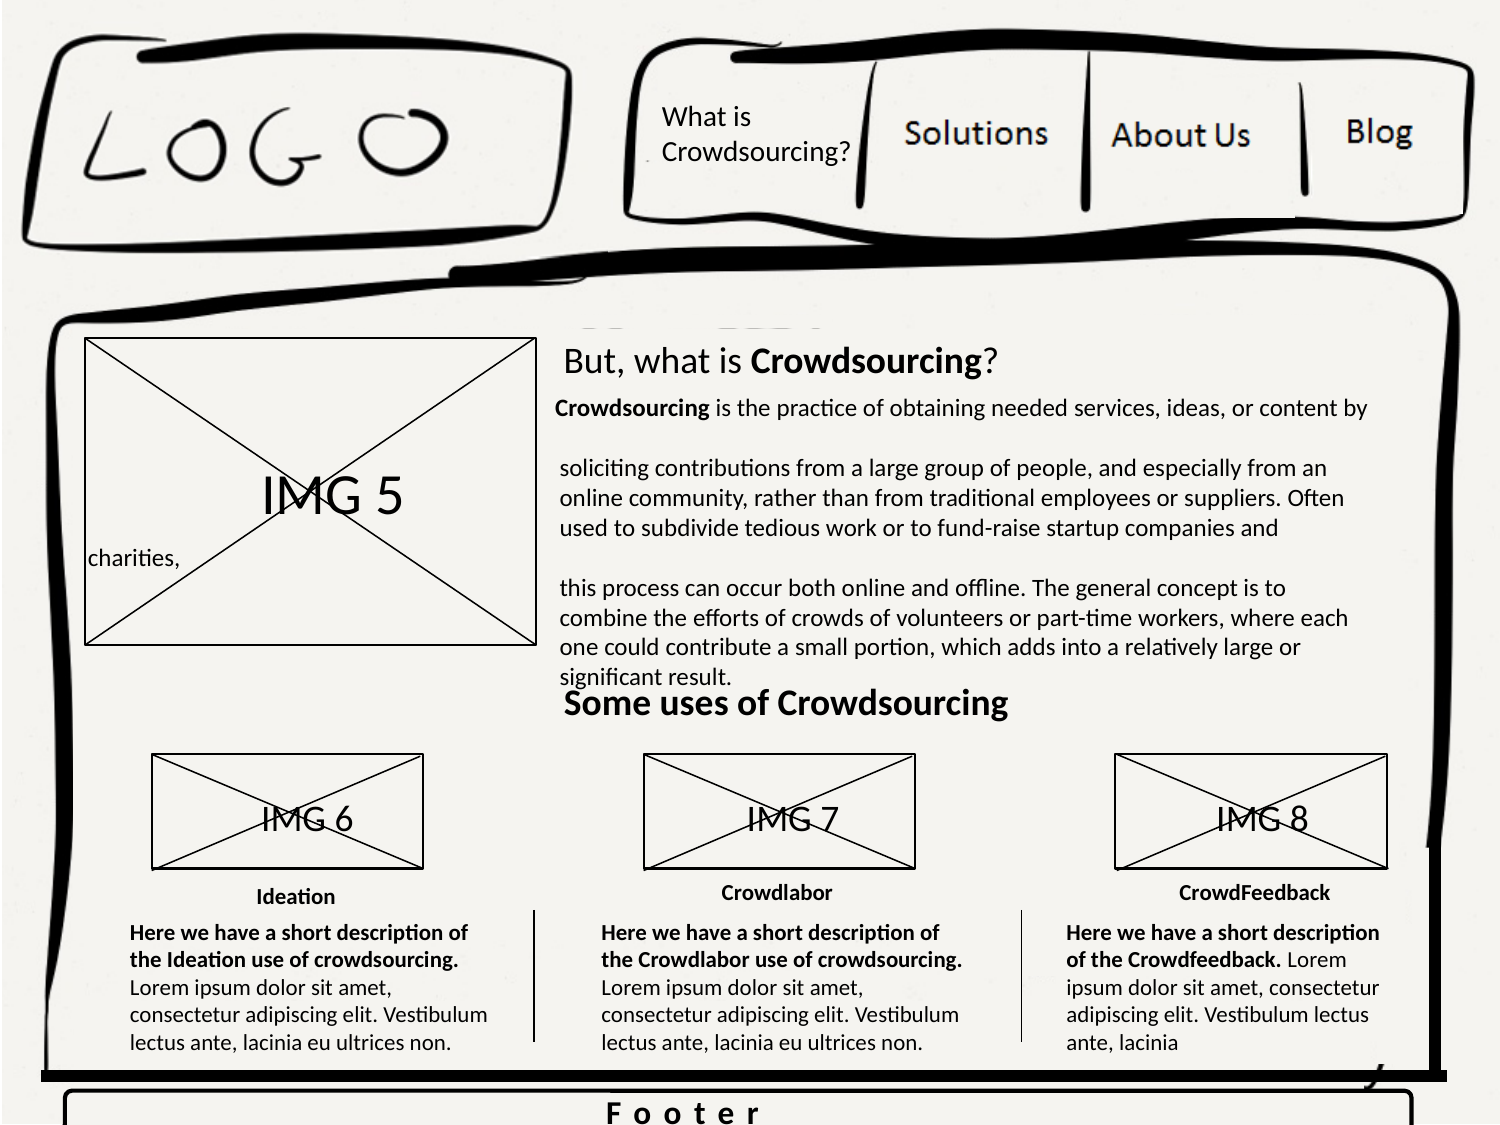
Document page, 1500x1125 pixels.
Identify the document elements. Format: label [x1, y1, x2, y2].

text_box [1116, 753, 1389, 758]
picture [2, 0, 1500, 1124]
text_box [151, 753, 424, 762]
text_box [1116, 755, 1386, 871]
text_box [643, 753, 916, 758]
text_box [84, 337, 535, 646]
text_box [151, 755, 421, 871]
text_box [643, 755, 913, 871]
